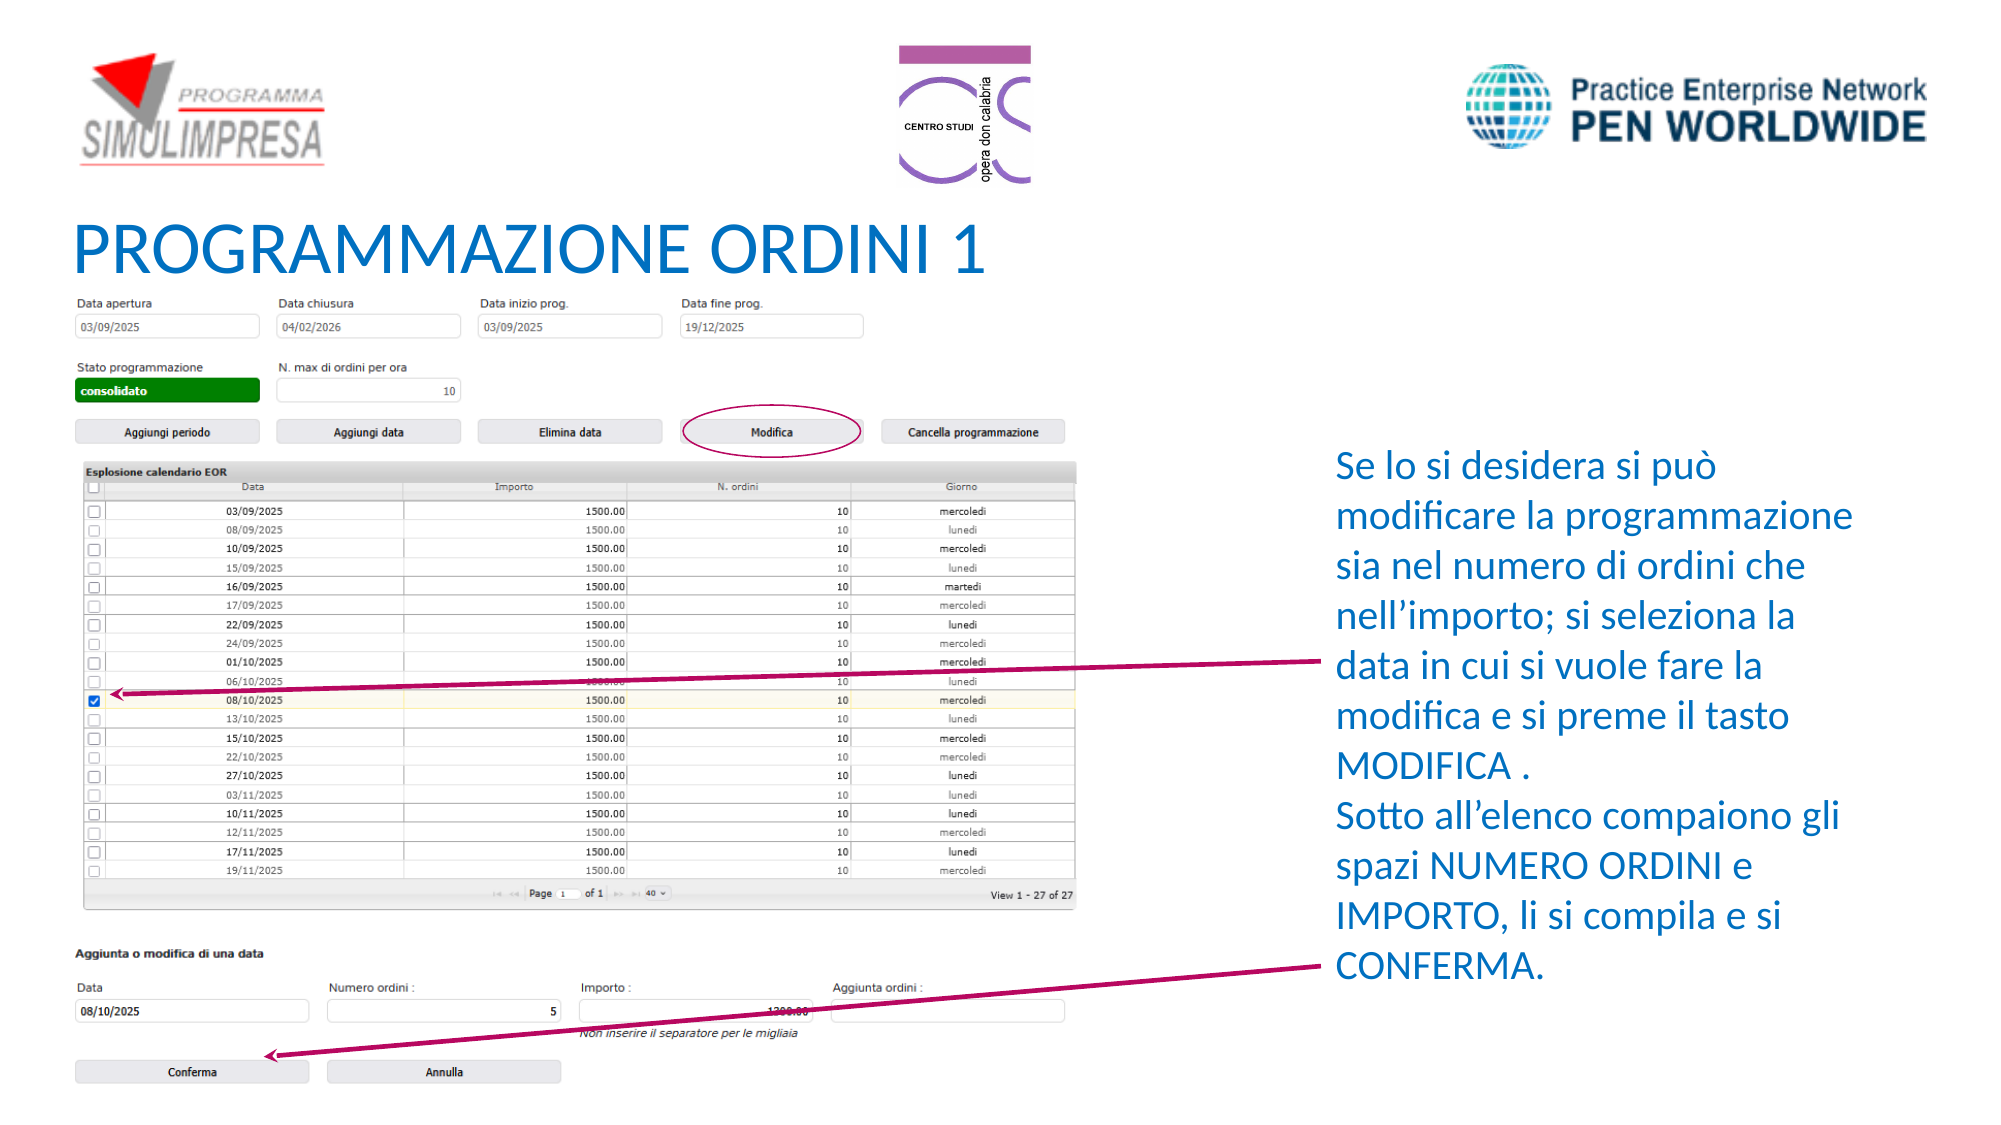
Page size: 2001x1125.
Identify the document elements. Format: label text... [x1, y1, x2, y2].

picture [76, 50, 336, 168]
text_box Se lo si desidera si può modificare la programmazione sia nel numero di ordini che nell’importo; si seleziona la data in cui si vuole fare la modifica e si preme il tasto MODIFICA . Sotto all’elenco compaiono gli spazi NUMERO ORDINI e IMPORTO, li si compila e si CONFERMA. [1320, 430, 1891, 1046]
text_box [109, 661, 1322, 695]
picture [1466, 64, 1927, 149]
picture [896, 42, 1034, 188]
picture [73, 290, 1092, 1098]
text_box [263, 965, 1322, 1057]
subtitle PROGRAMMAZIONE ORDINI 1 [57, 201, 1927, 319]
